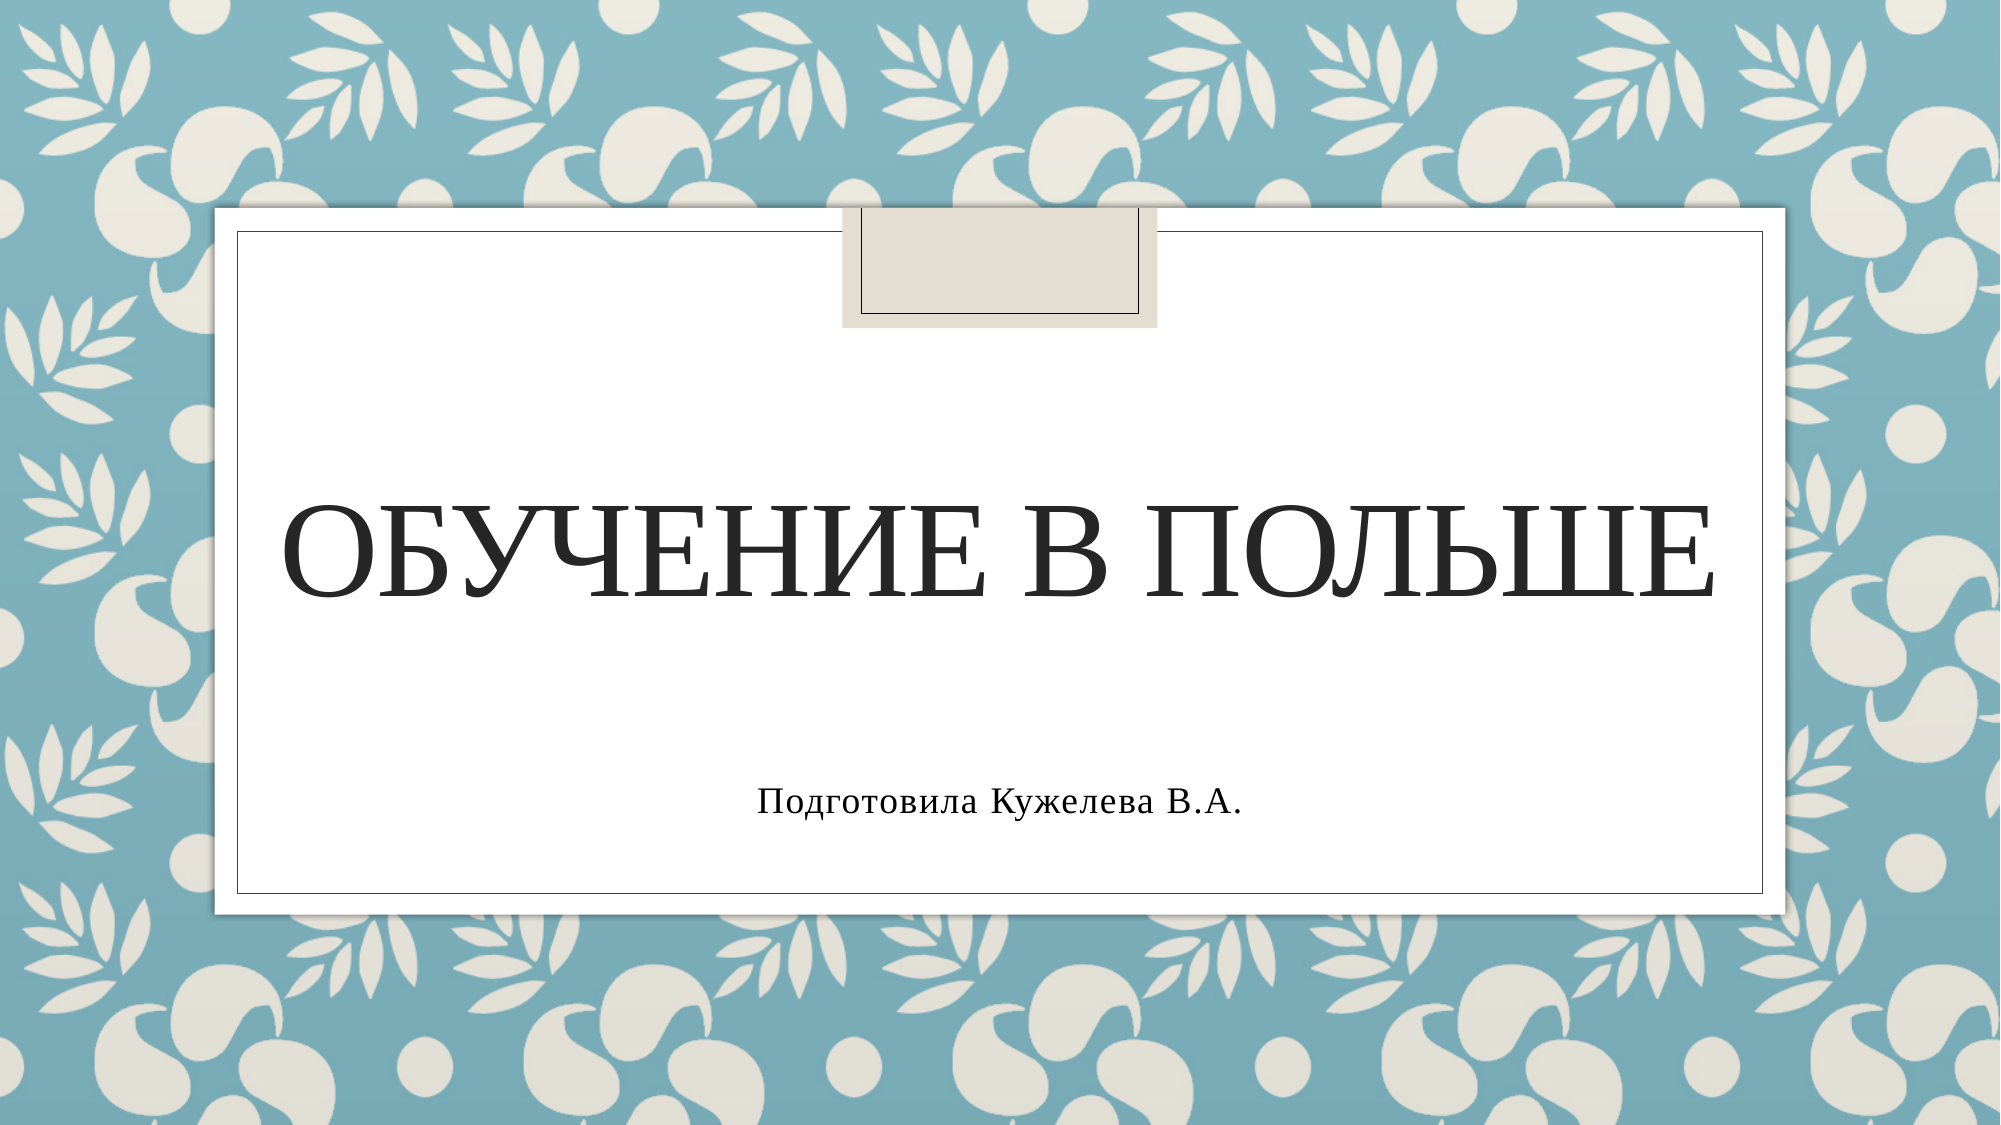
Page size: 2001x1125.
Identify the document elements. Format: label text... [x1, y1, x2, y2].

subtitle Подготовила Кужелева В.А. [256, 768, 1745, 844]
title Обучение в Польше [256, 343, 1744, 768]
